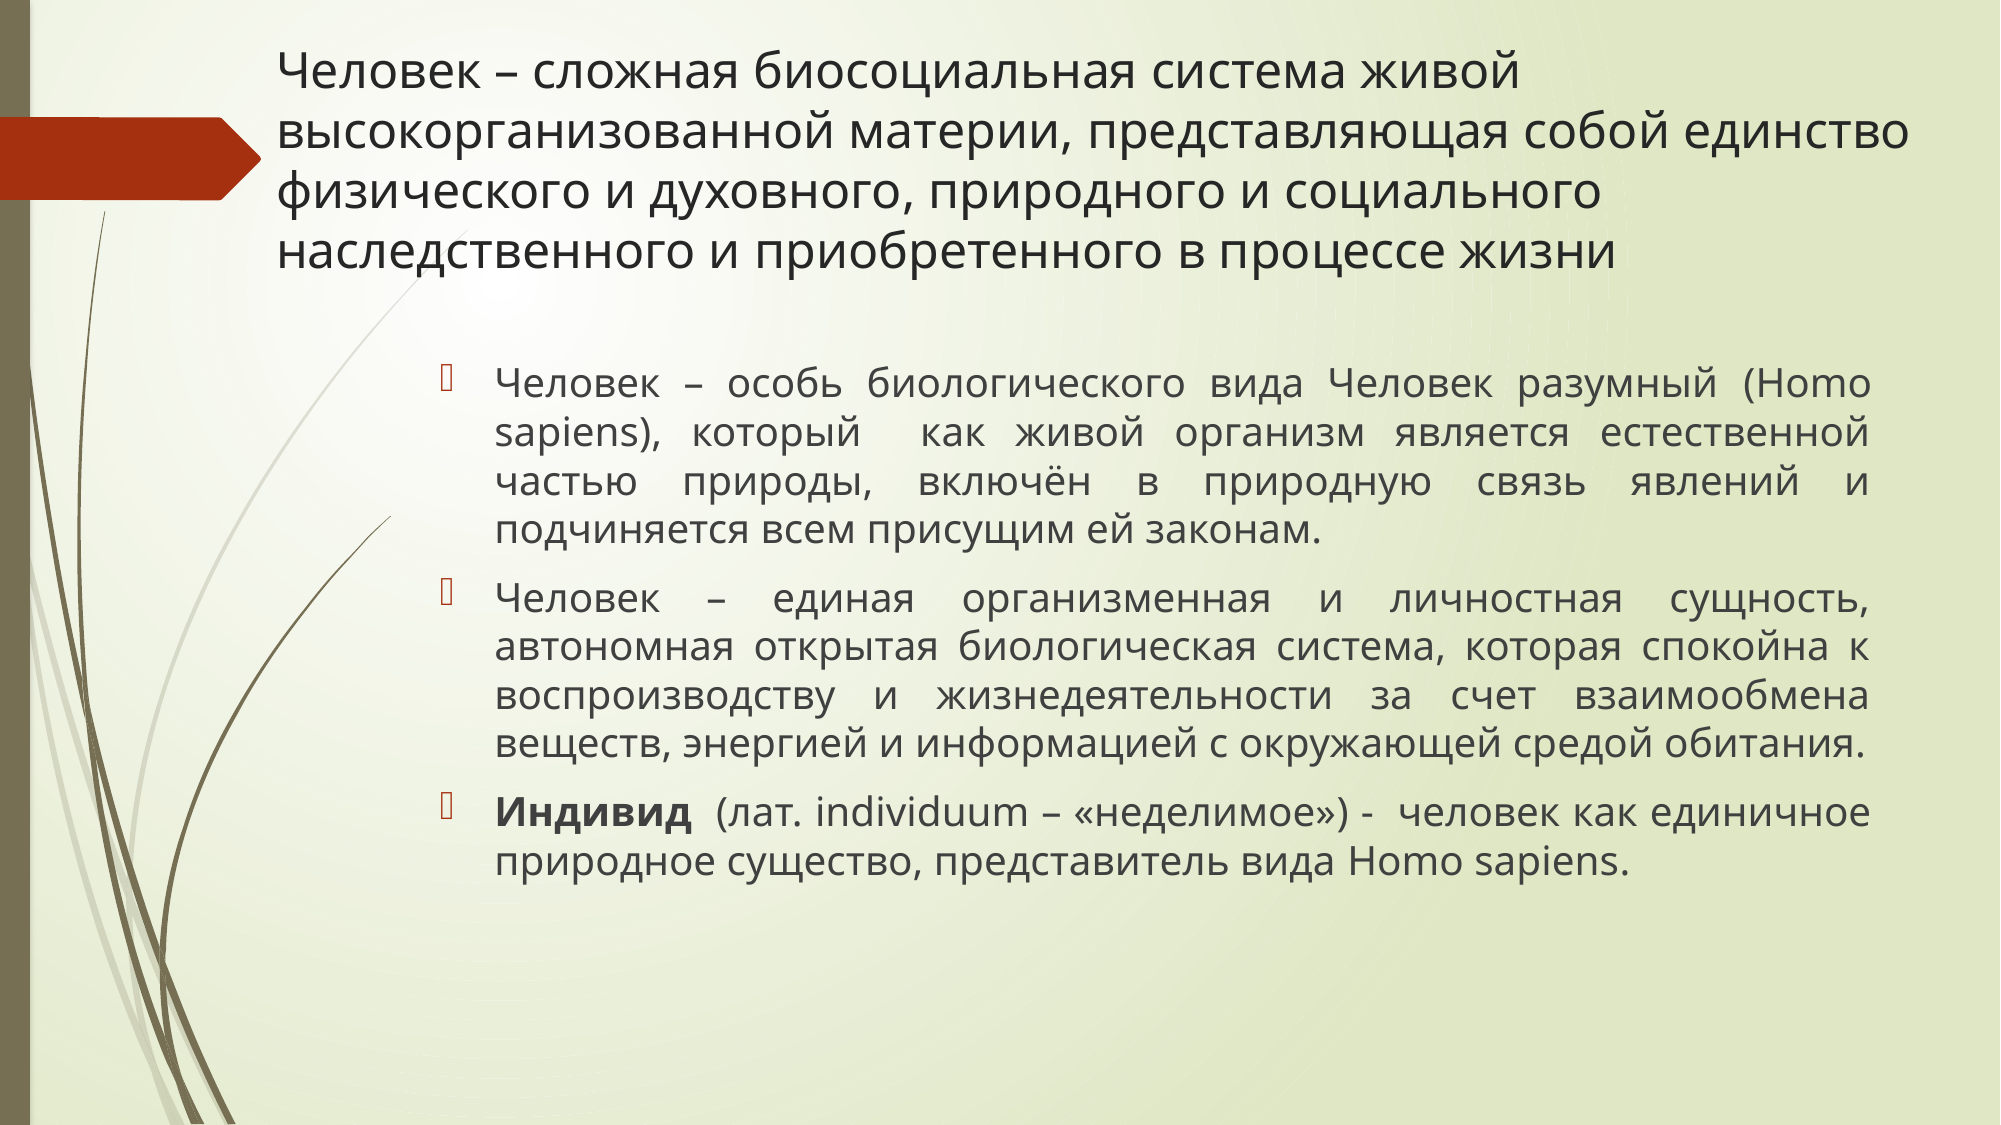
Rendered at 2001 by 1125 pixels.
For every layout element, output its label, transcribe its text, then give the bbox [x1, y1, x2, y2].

title Человек – сложная биосоциальная система живой высокорганизованной материи, представляющая собой единство физического и духовного, природного и социального наследственного и приобретенного в процессе жизни [261, 31, 1947, 234]
list Человек – особь биологического вида Человек разумный (Homo sapiens), который как живой организм является естественной частью природы, включён в природную связь явлений и подчиняется всем присущим ей законам. Человек – единая организменная и личностная сущность, автономная открытая биологическая система, которая спокойна к воспроизводству и жизнедеятельности за счет взаимообмена веществ, энергией и информацией с окружающей средой обитания. Индивид (лат. individuum – «неделимое») - человек как единичное природное существо, представитель вида Homo sapiens. [424, 350, 1888, 970]
